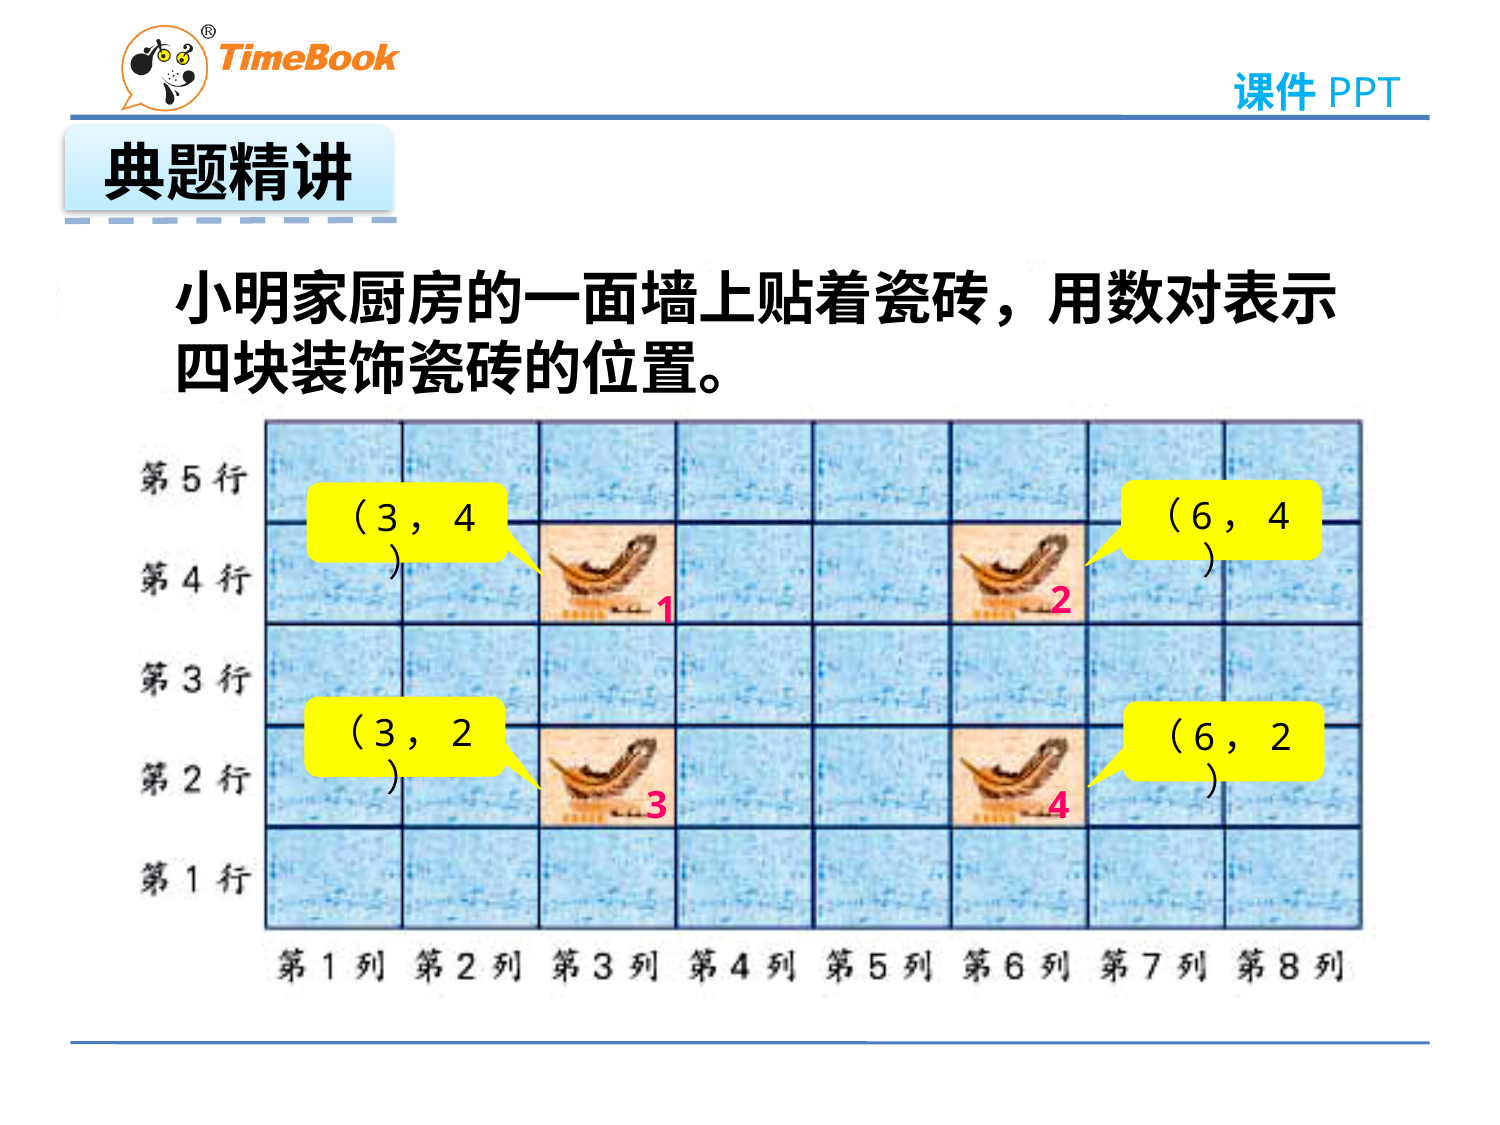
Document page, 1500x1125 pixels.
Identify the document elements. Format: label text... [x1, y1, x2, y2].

text_box 典题精讲 [64, 124, 394, 212]
picture [40, 255, 1460, 998]
picture [118, 22, 408, 113]
